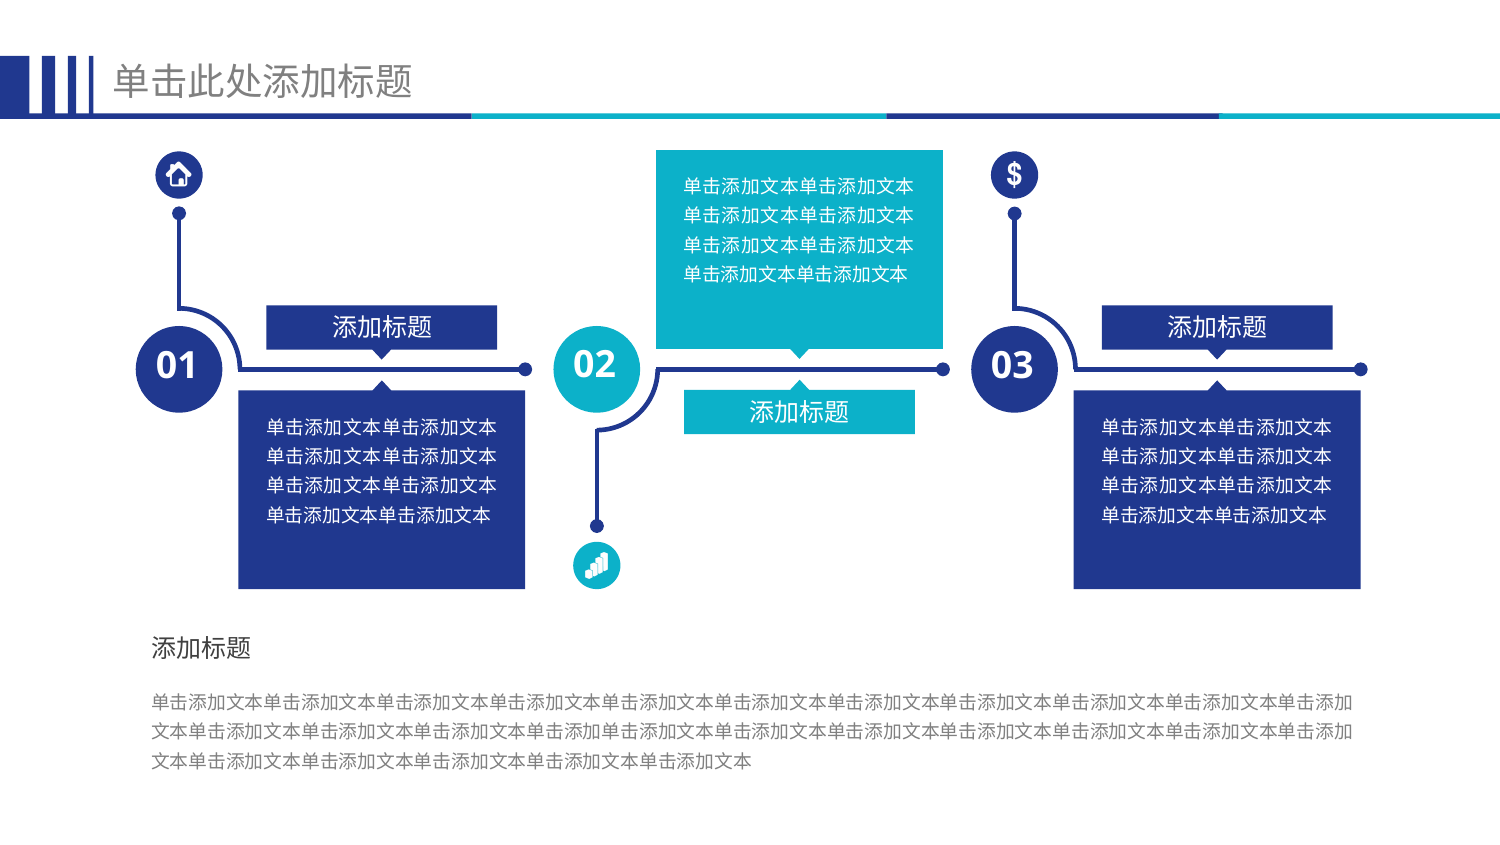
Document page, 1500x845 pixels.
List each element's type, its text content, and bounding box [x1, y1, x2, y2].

text_box 添加标题 [139, 626, 393, 668]
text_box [237, 304, 526, 590]
text_box [1014, 307, 1058, 325]
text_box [572, 541, 621, 590]
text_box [970, 325, 1059, 413]
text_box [1073, 304, 1361, 590]
text_box [596, 421, 631, 431]
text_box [155, 151, 203, 199]
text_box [135, 325, 223, 413]
text_box 单击添加文本单击添加文本单击添加文本单击添加文本单击添加文本单击添加文本单击添加文本单击添加文本单击添加文本单击添加文本单击添加文本单击添加文本单击添加文本单击添加文本单击添加单击添加文本单击添加文本单击添加文本单击添加文本单击添加文本单击添加文本单击添加文本单击添加文本单击添加文本单击添加文本单击添加文本单击添加文本 [139, 678, 1363, 778]
text_box [225, 328, 232, 370]
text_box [990, 151, 1039, 199]
text_box [1061, 328, 1068, 370]
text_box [553, 325, 641, 413]
text_box [646, 369, 650, 407]
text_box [655, 149, 944, 435]
text_box [178, 307, 222, 325]
